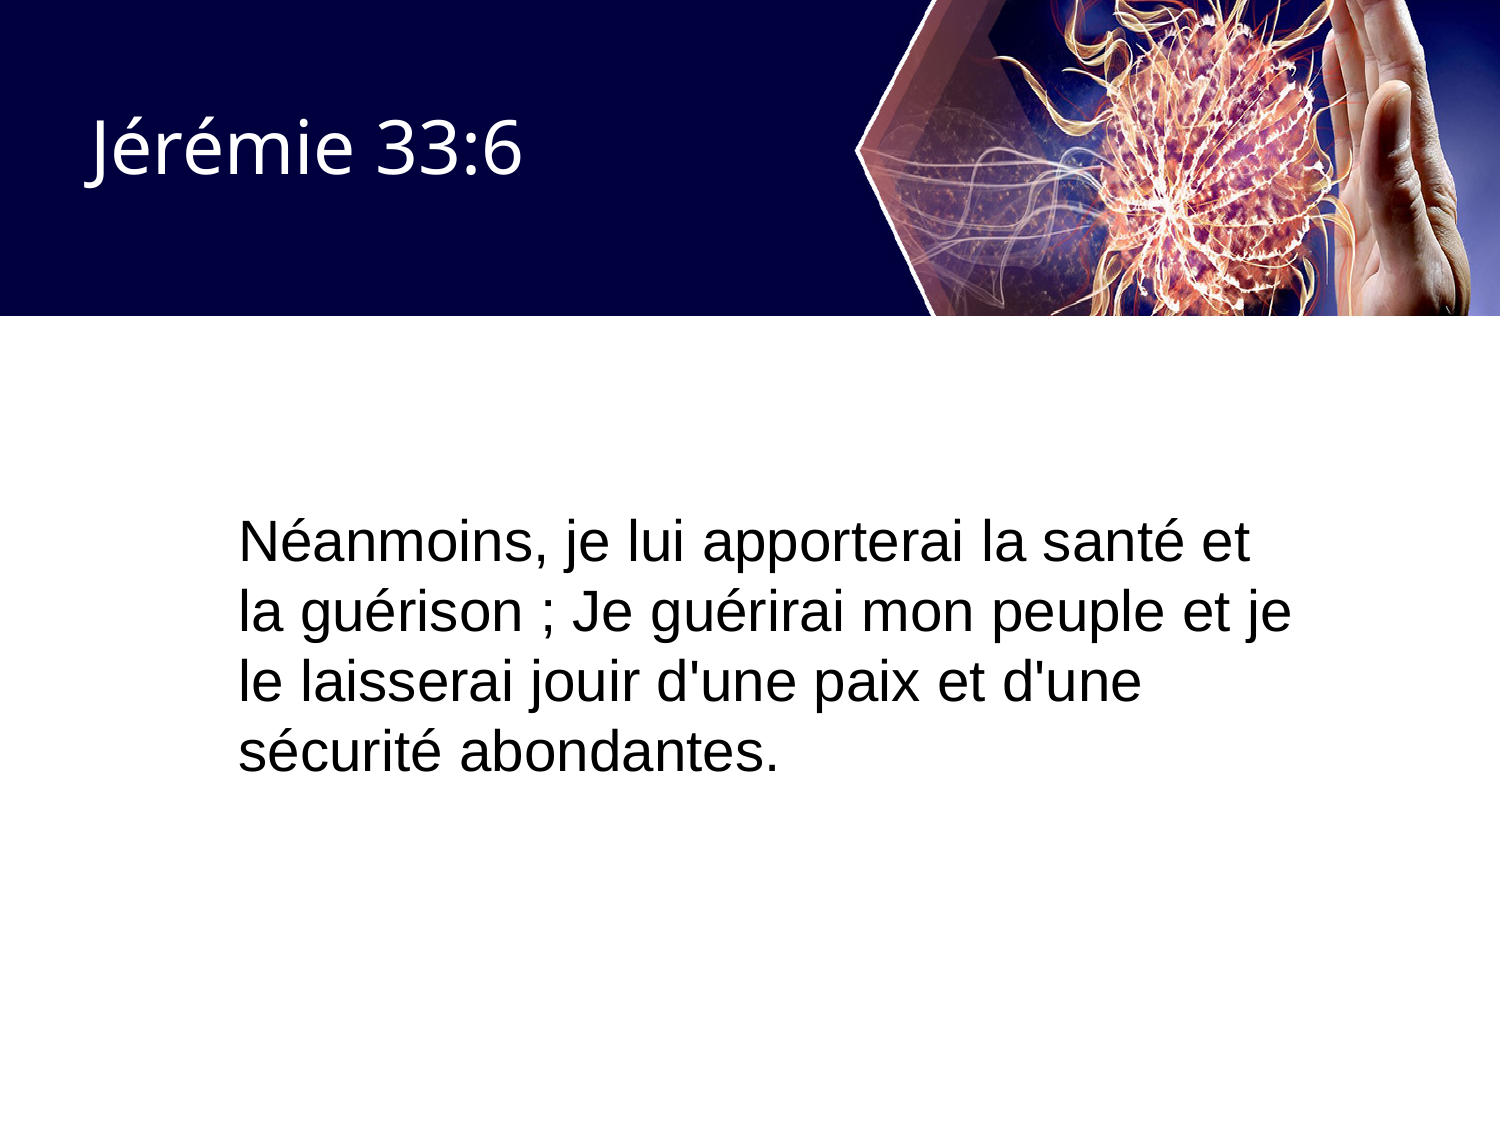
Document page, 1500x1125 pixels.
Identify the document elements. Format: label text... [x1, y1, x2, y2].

text_box Néanmoins, je lui apporterai la santé et la guérison ; Je guérirai mon peuple et je le laisserai jouir d'une paix et d'une sécurité abondantes. [223, 495, 1327, 791]
title Jérémie 33:6 [75, 61, 1428, 229]
picture [0, 0, 1500, 1125]
